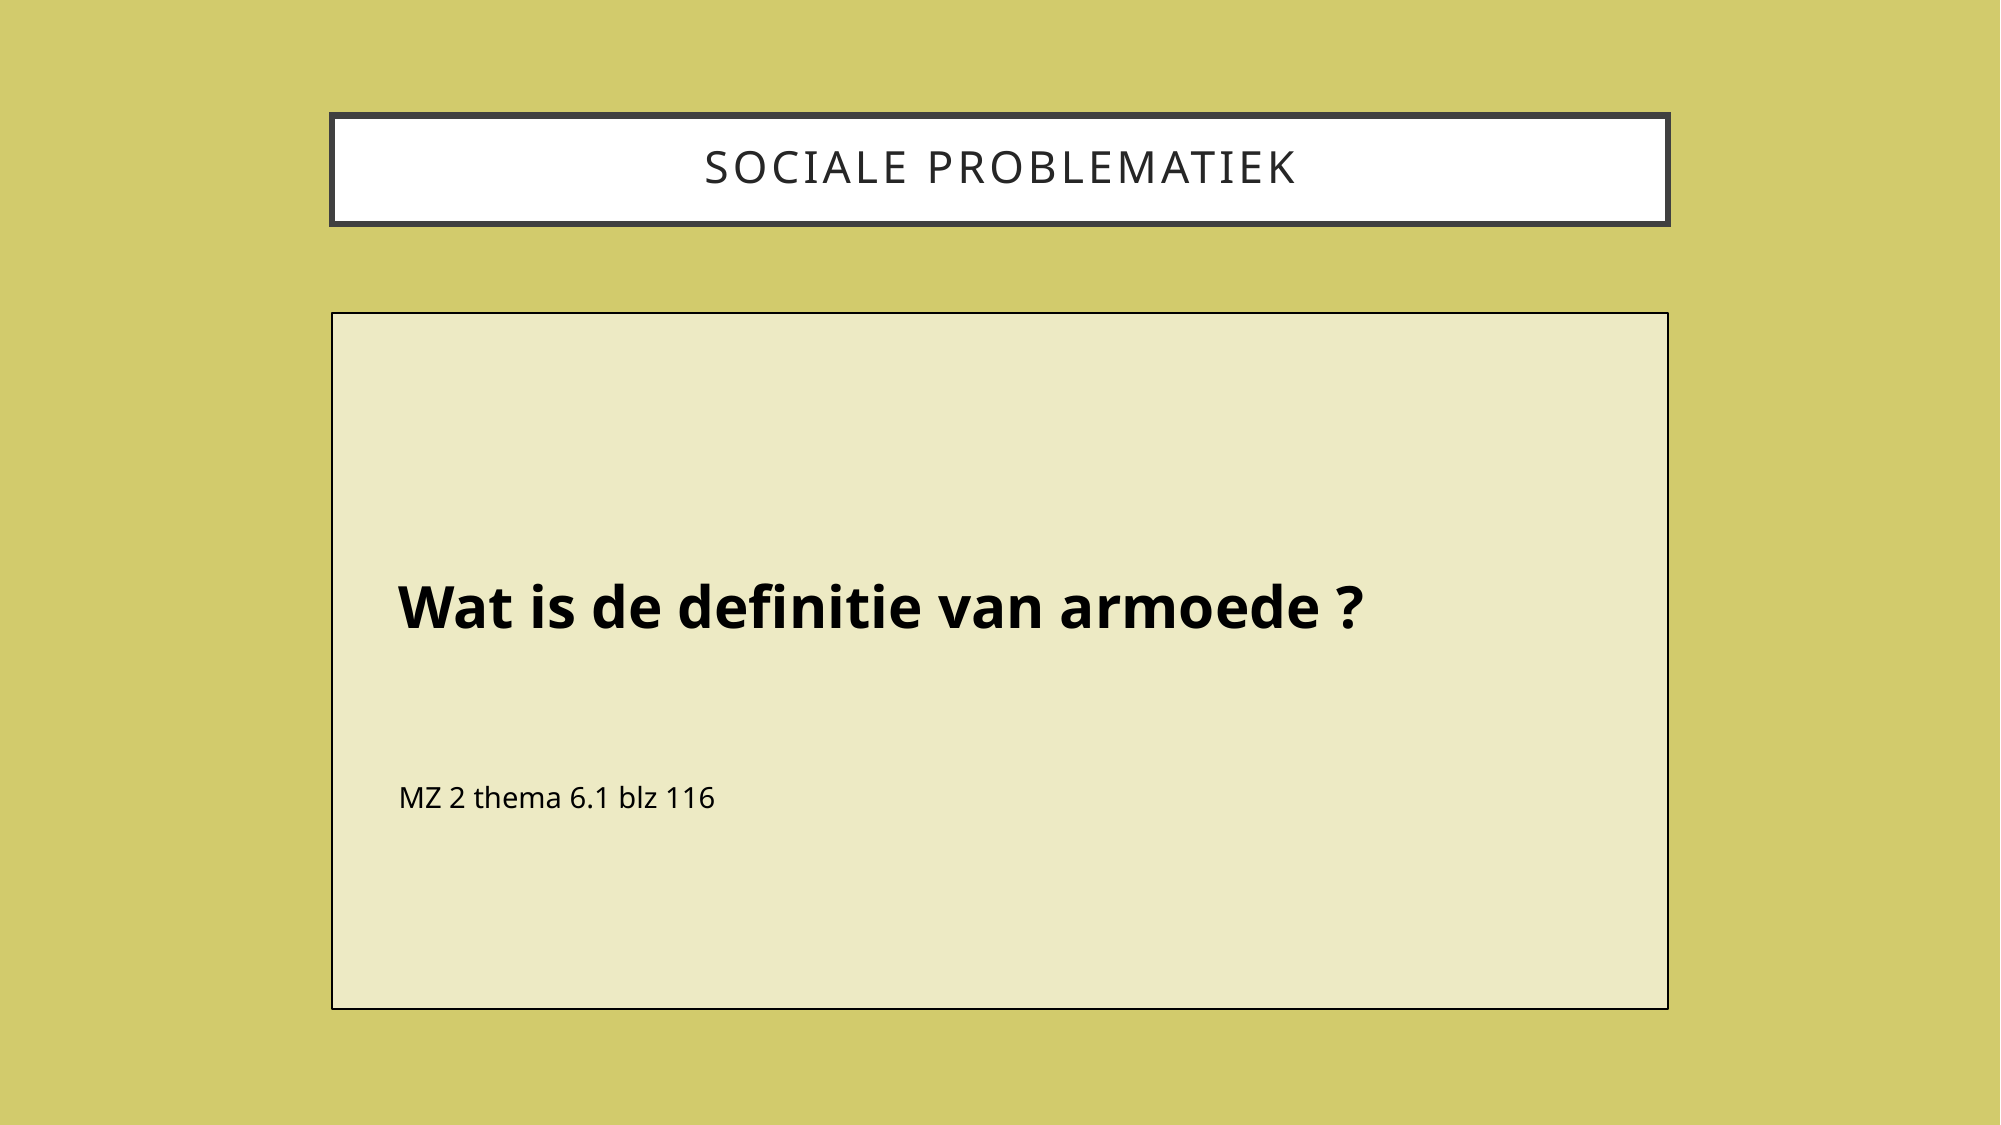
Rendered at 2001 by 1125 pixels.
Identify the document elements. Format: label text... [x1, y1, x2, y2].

text_box [331, 312, 1669, 1010]
title Sociale problematiek [329, 112, 1671, 227]
text_box Wat is de definitie van armoede ? MZ 2 thema 6.1 blz 116 [383, 562, 1617, 823]
